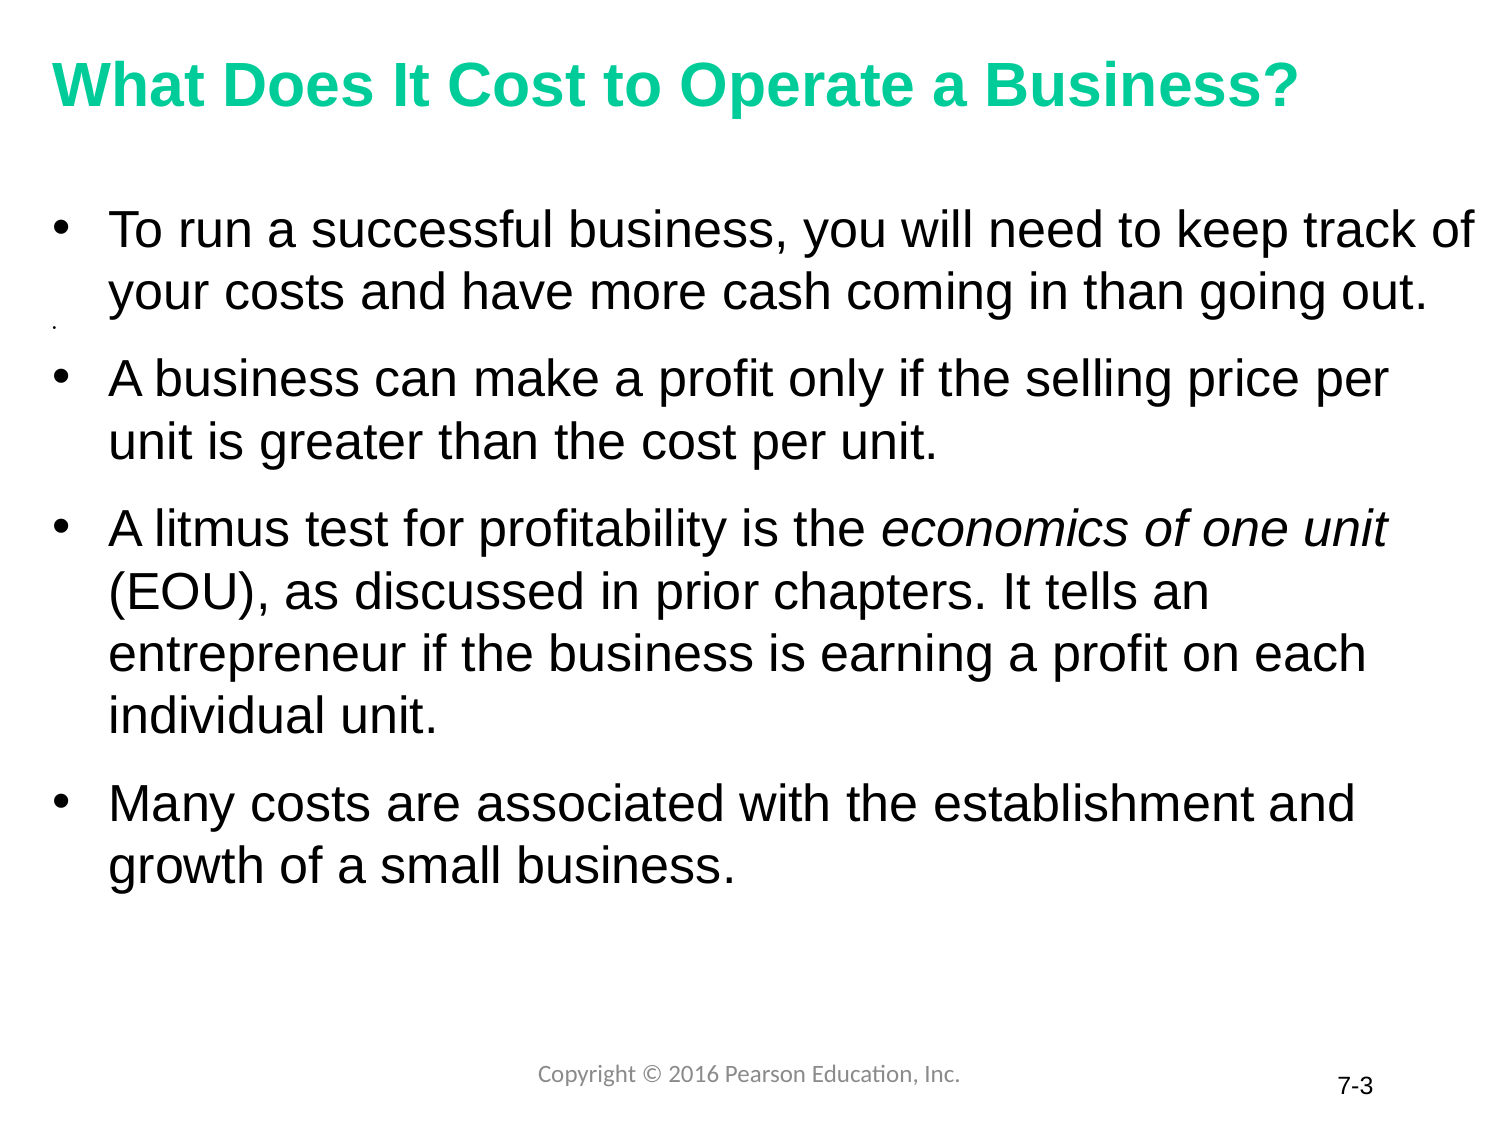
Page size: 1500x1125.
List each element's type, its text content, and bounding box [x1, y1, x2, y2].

list To run a successful business, you will need to keep track of your costs and have more cash coming in than going out. A business can make a profit only if the selling price per unit is greater than the cost per unit. A litmus test for profitability is the economics of one unit (EOU), as discussed in prior chapters. It tells an entrepreneur if the business is earning a profit on each individual unit. Many costs are associated with the establishment and growth of a small business. [37, 187, 1500, 1000]
title What Does It Cost to Operate a Business? [37, 0, 1388, 175]
footer Copyright © 2016 Pearson Education, Inc. [512, 1042, 988, 1103]
